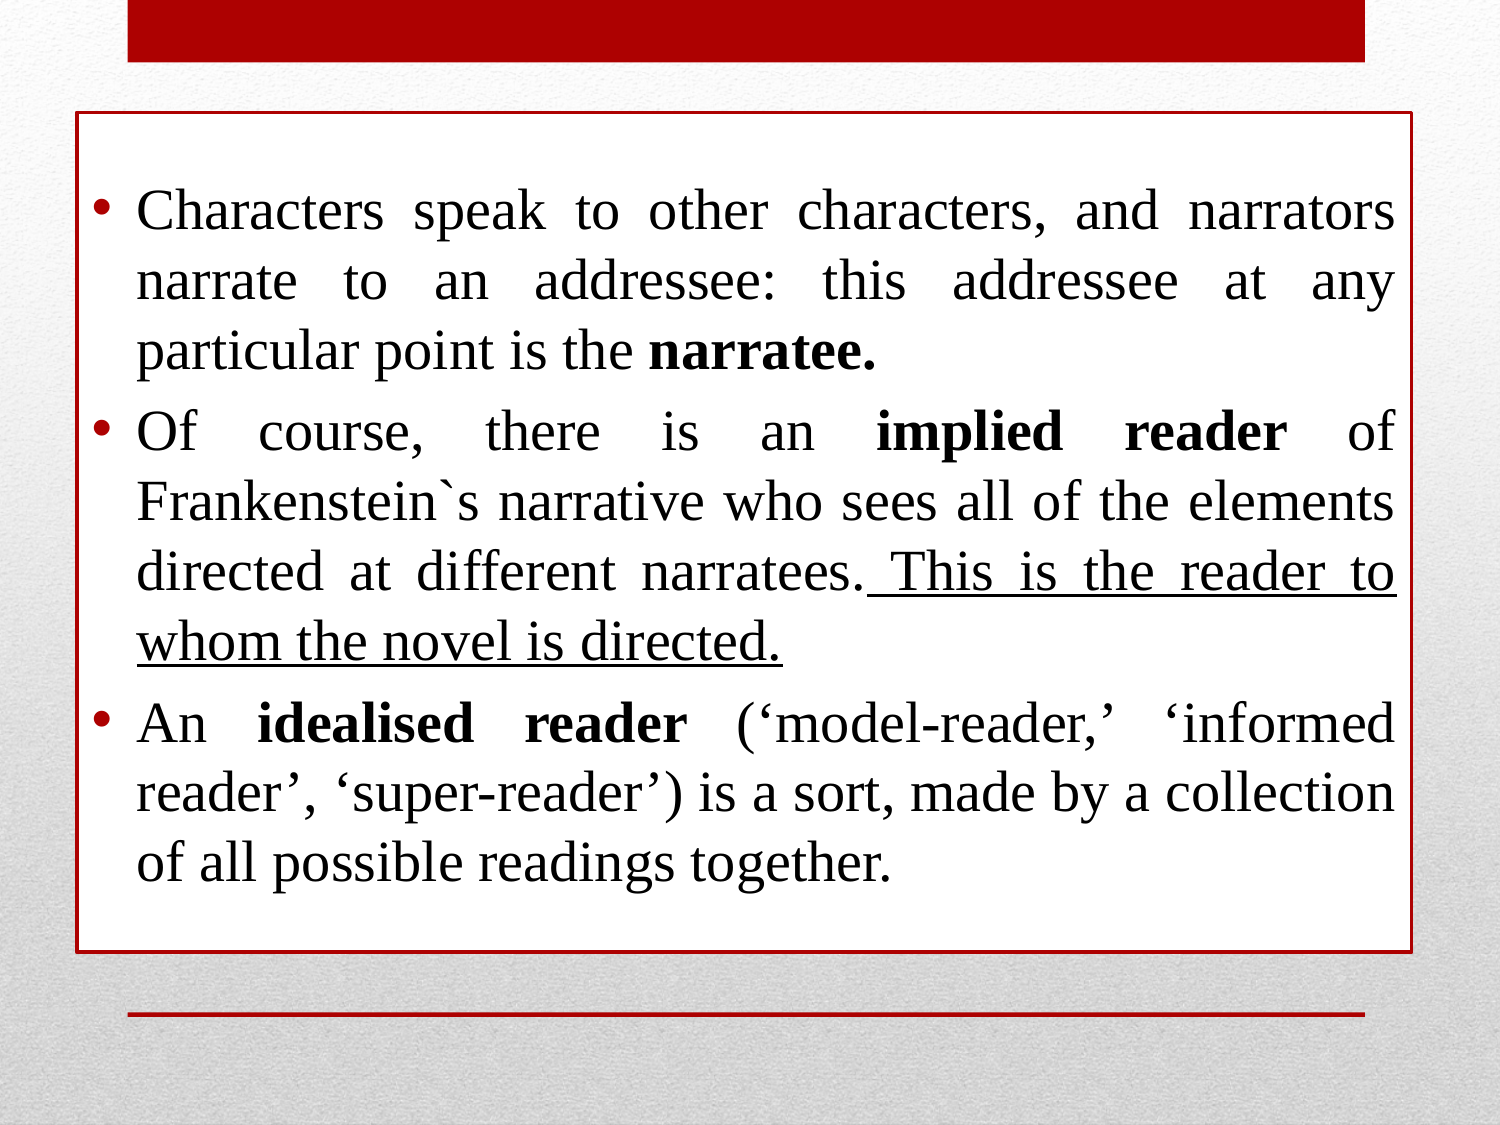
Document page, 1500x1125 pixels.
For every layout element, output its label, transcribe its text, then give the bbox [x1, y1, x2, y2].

list Characters speak to other characters, and narrators narrate to an addressee: this addressee at any particular point is the narratee. Of course, there is an implied reader of Frankenstein`s narrative who sees all of the elements directed at different narratees. This is the reader to whom the novel is directed. An idealised reader (‘model-reader,’ ‘informed reader’, ‘super-reader’) is a sort, made by a collection of all possible readings together. [75, 111, 1413, 954]
